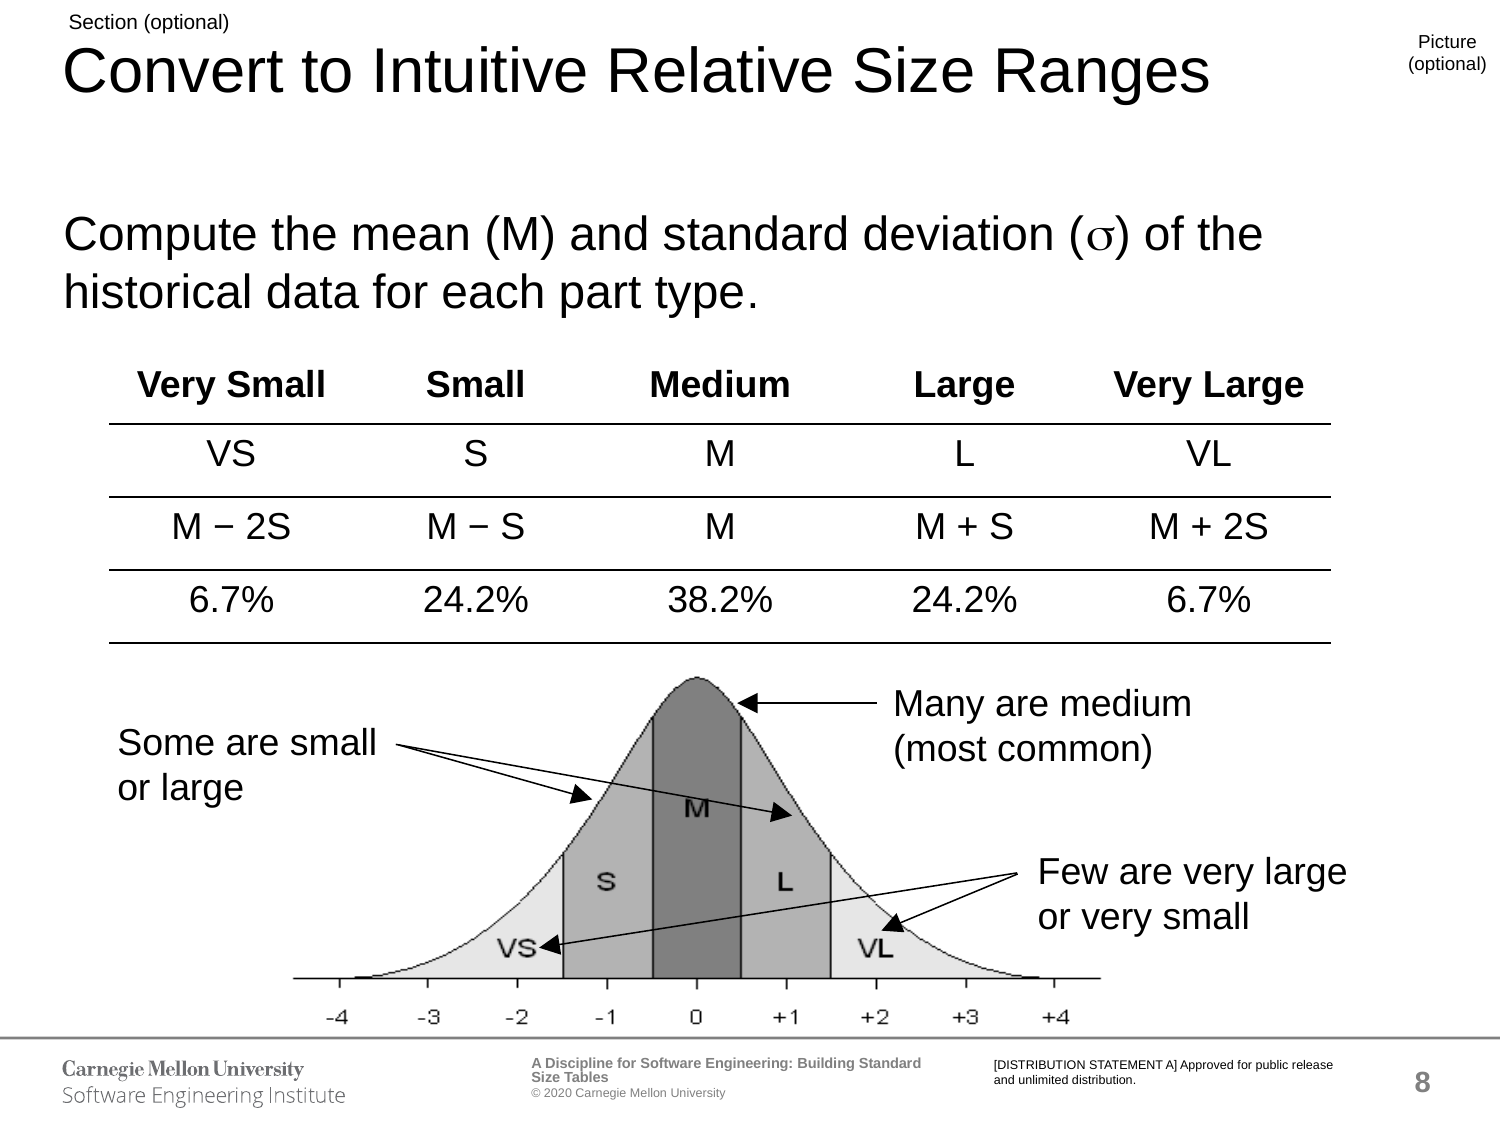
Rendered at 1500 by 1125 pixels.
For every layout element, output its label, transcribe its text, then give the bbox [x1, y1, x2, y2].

text_box Few are very large or very small [1103, 838, 1376, 946]
table_cell M [598, 425, 842, 496]
list Compute the mean (M) and standard deviation (s) of the historical data for each part type. [21, 202, 1425, 823]
table_cell M − 2S [109, 498, 354, 569]
table_cell 38.2% [598, 571, 842, 642]
title Convert to Intuitive Relative Size Ranges [62, 37, 1338, 182]
table_cell 24.2% [842, 571, 1087, 642]
table_cell M [598, 498, 842, 569]
table_cell S [354, 425, 598, 496]
table_header Very Large [1087, 355, 1331, 423]
table_cell 24.2% [354, 571, 598, 642]
table_cell M + 2S [1087, 498, 1331, 569]
table_header Small [354, 355, 598, 423]
table_cell 6.7% [109, 571, 354, 642]
table_cell 6.7% [1087, 571, 1331, 642]
table_cell VS [109, 425, 354, 496]
picture [290, 674, 1103, 1033]
table_cell M − S [354, 498, 598, 569]
table_header Large [842, 355, 1087, 423]
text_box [539, 872, 1018, 948]
table_cell M + S [842, 498, 1087, 569]
text_box Many are medium (most common) [876, 670, 1221, 778]
table_cell VL [1087, 425, 1331, 496]
text_box Some are small or large [100, 709, 290, 817]
table_header Very Small [109, 355, 354, 423]
table_header Medium [598, 355, 842, 423]
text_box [395, 744, 793, 816]
table_cell L [842, 425, 1087, 496]
